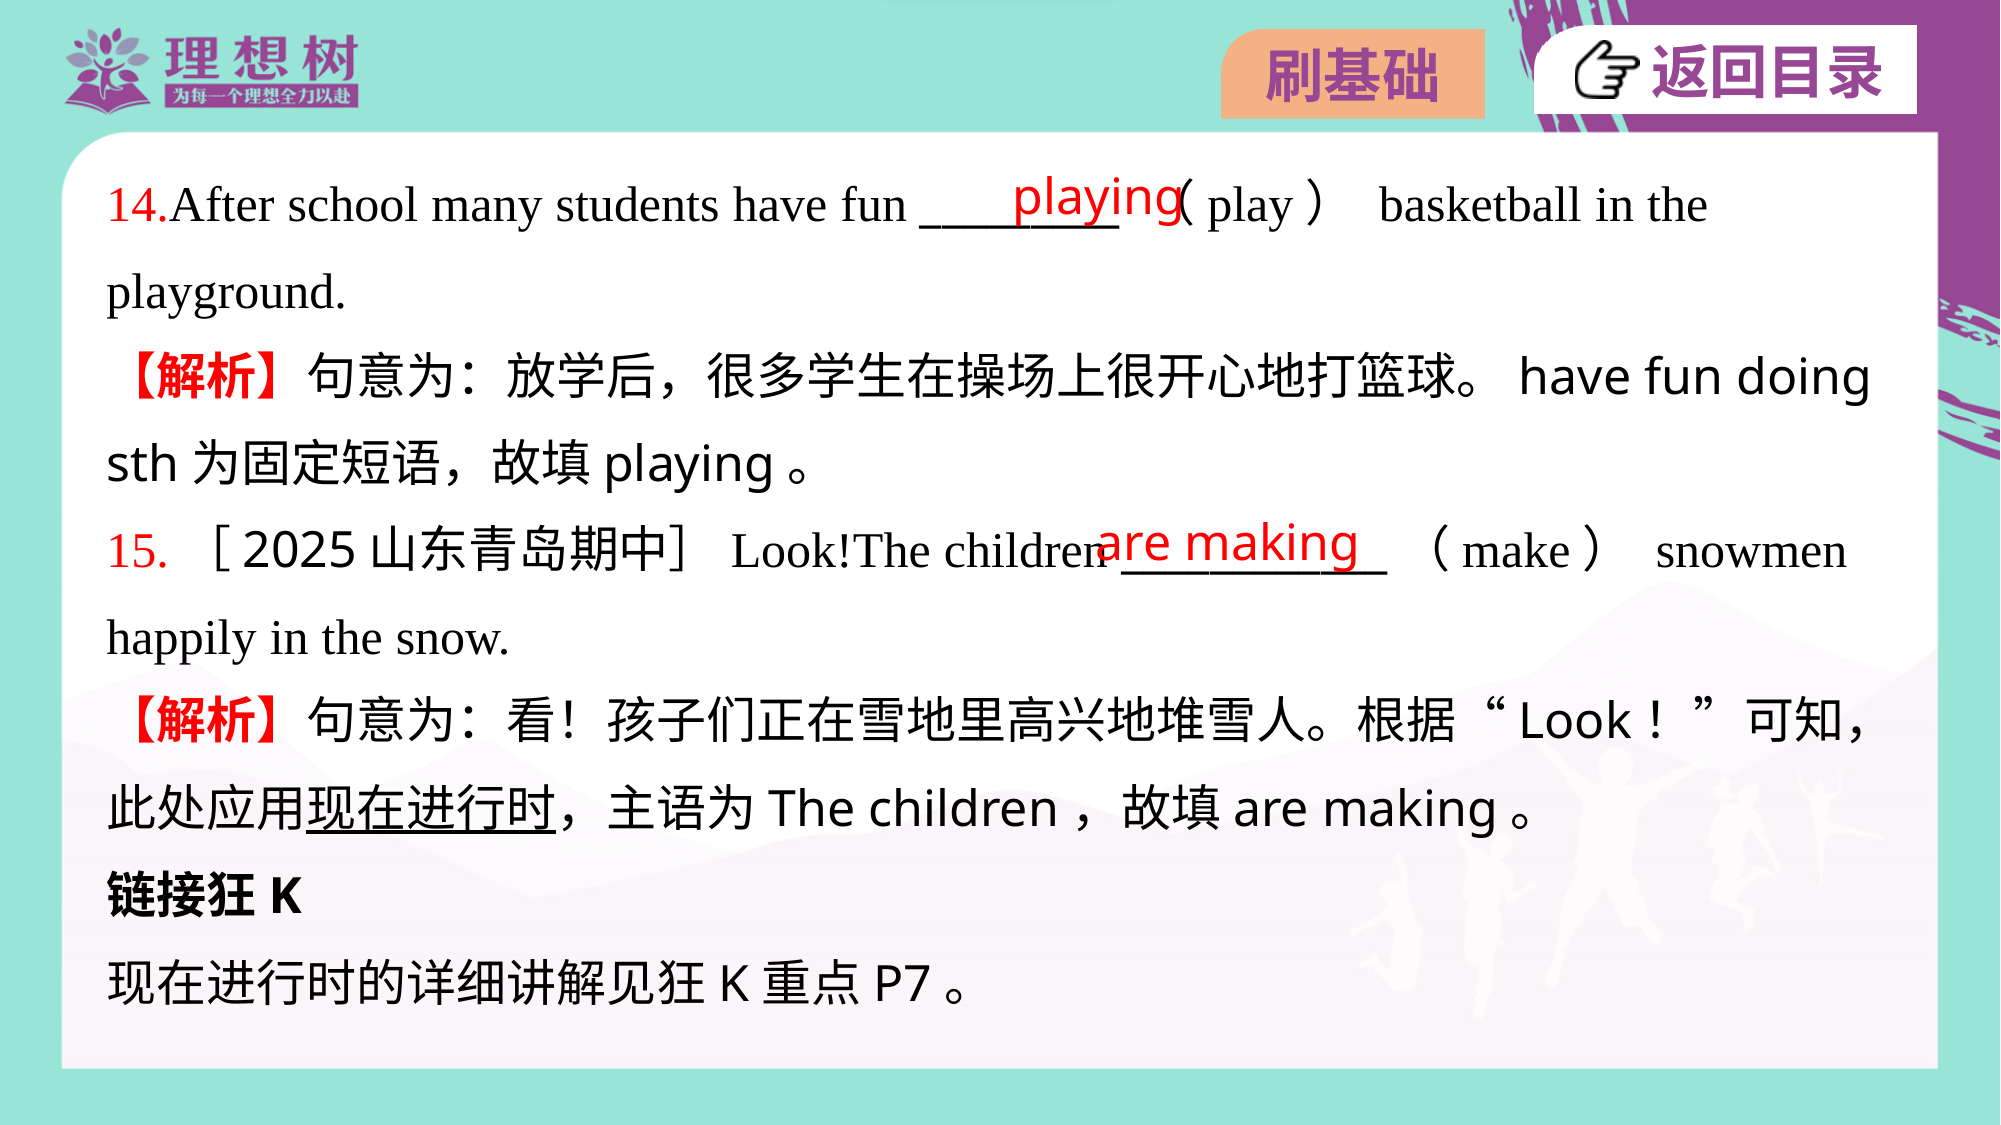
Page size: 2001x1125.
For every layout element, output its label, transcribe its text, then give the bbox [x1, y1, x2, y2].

text_box are making [1084, 482, 1372, 571]
picture [0, 0, 2000, 1125]
text_box 【解析】句意为：放学后，很多学生在操场上很开心地打篮球。have fun doing sth为固定短语，故填playing。 [106, 316, 1895, 489]
text_box 15.［2025山东青岛期中］Look!The children ____________（make） snowmen happily in the snow. [106, 489, 1895, 661]
text_box 【解析】句意为：看！孩子们正在雪地里高兴地堆雪人。根据“Look！”可知， 此处应用现在进行时，主语为The children，故填are making。 链接狂K 现在进行时的详细讲解见狂K重点P7。 [106, 661, 1895, 1012]
text_box playing [993, 137, 1205, 225]
text_box 14.After school many students have fun _________ （play） basketball in the playground. [106, 143, 1895, 316]
